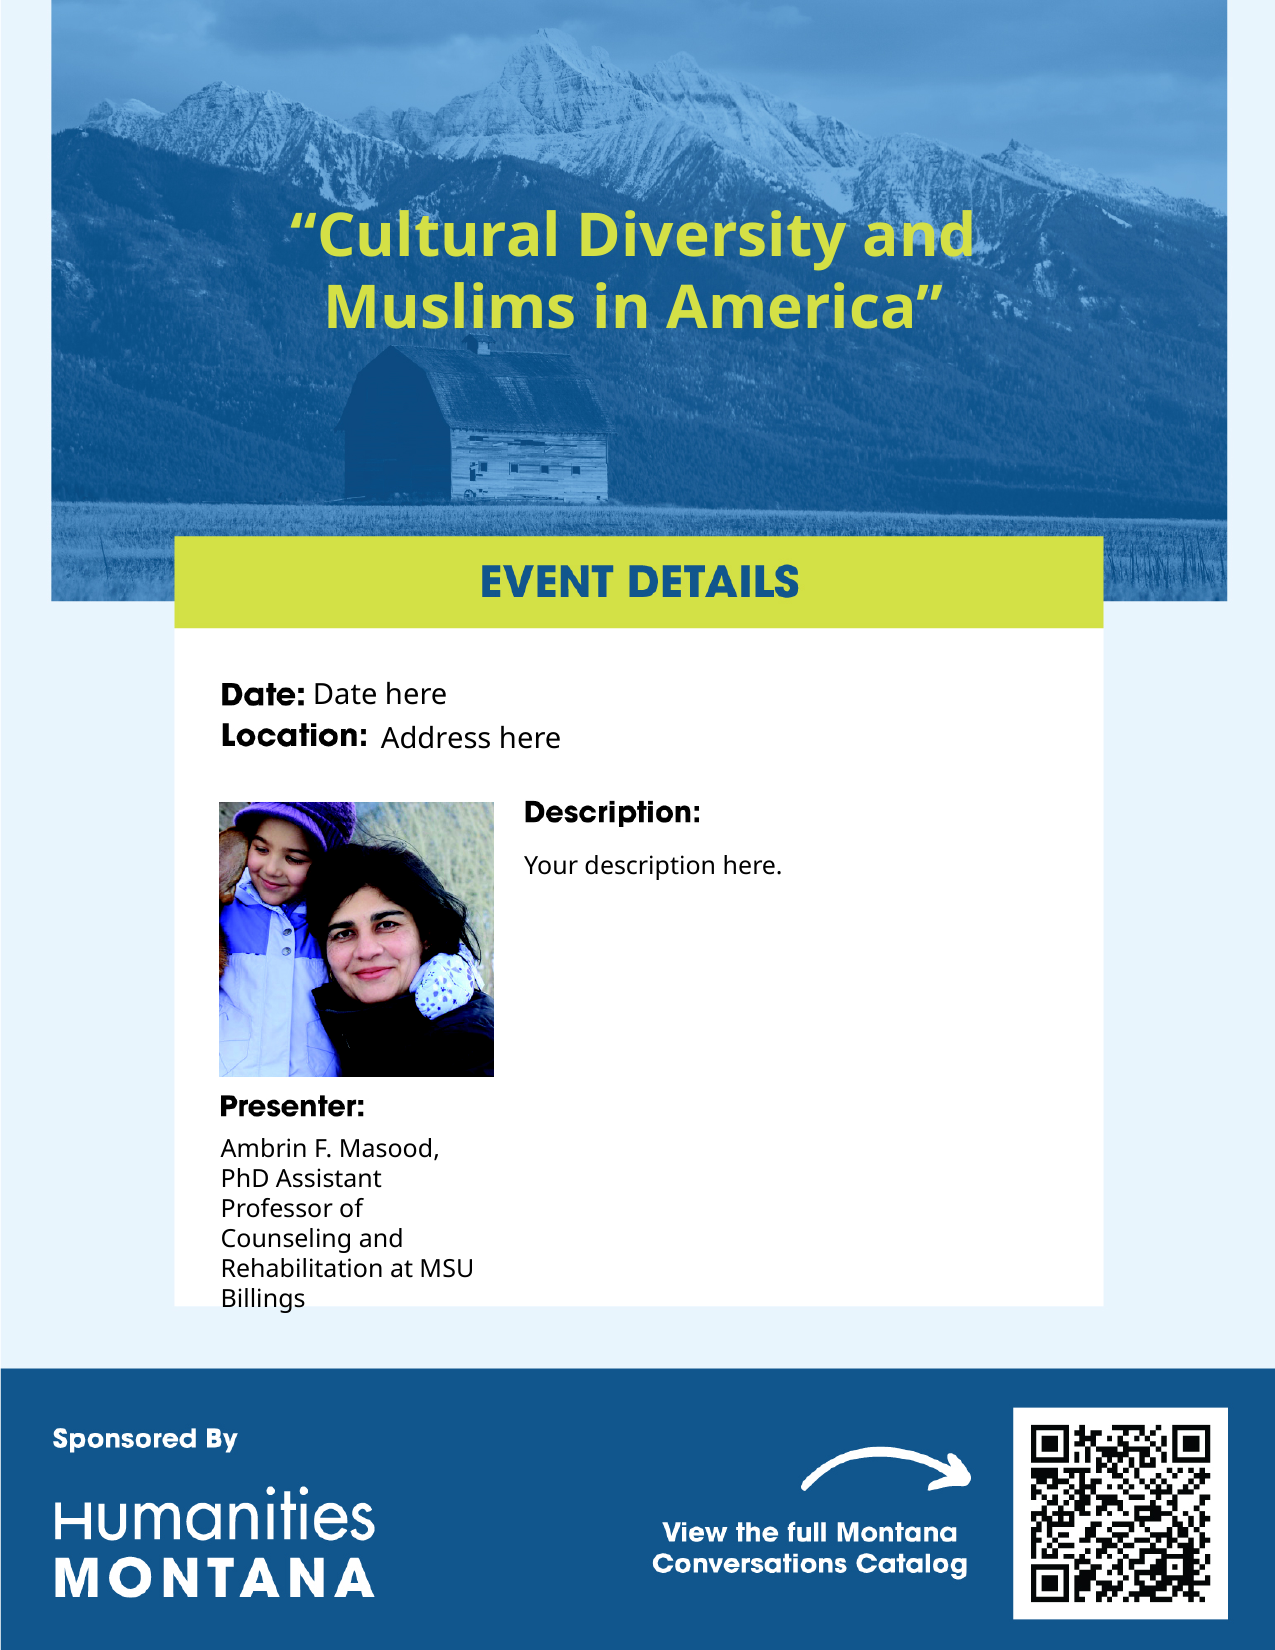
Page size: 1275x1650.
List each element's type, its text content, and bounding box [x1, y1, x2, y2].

text_box [169, 132, 1099, 166]
text_box [159, 166, 1099, 233]
picture [0, 0, 1275, 1650]
text_box Address here [365, 704, 1233, 770]
text_box Ambrin F. Masood, PhD Assistant Professor of Counseling and Rehabilitation at MSU Billings [205, 1117, 510, 1328]
text_box Your description here. [509, 834, 1033, 895]
text_box “Cultural Diversity and Muslims in America” [169, 180, 1099, 356]
text_box Date here [297, 660, 932, 726]
